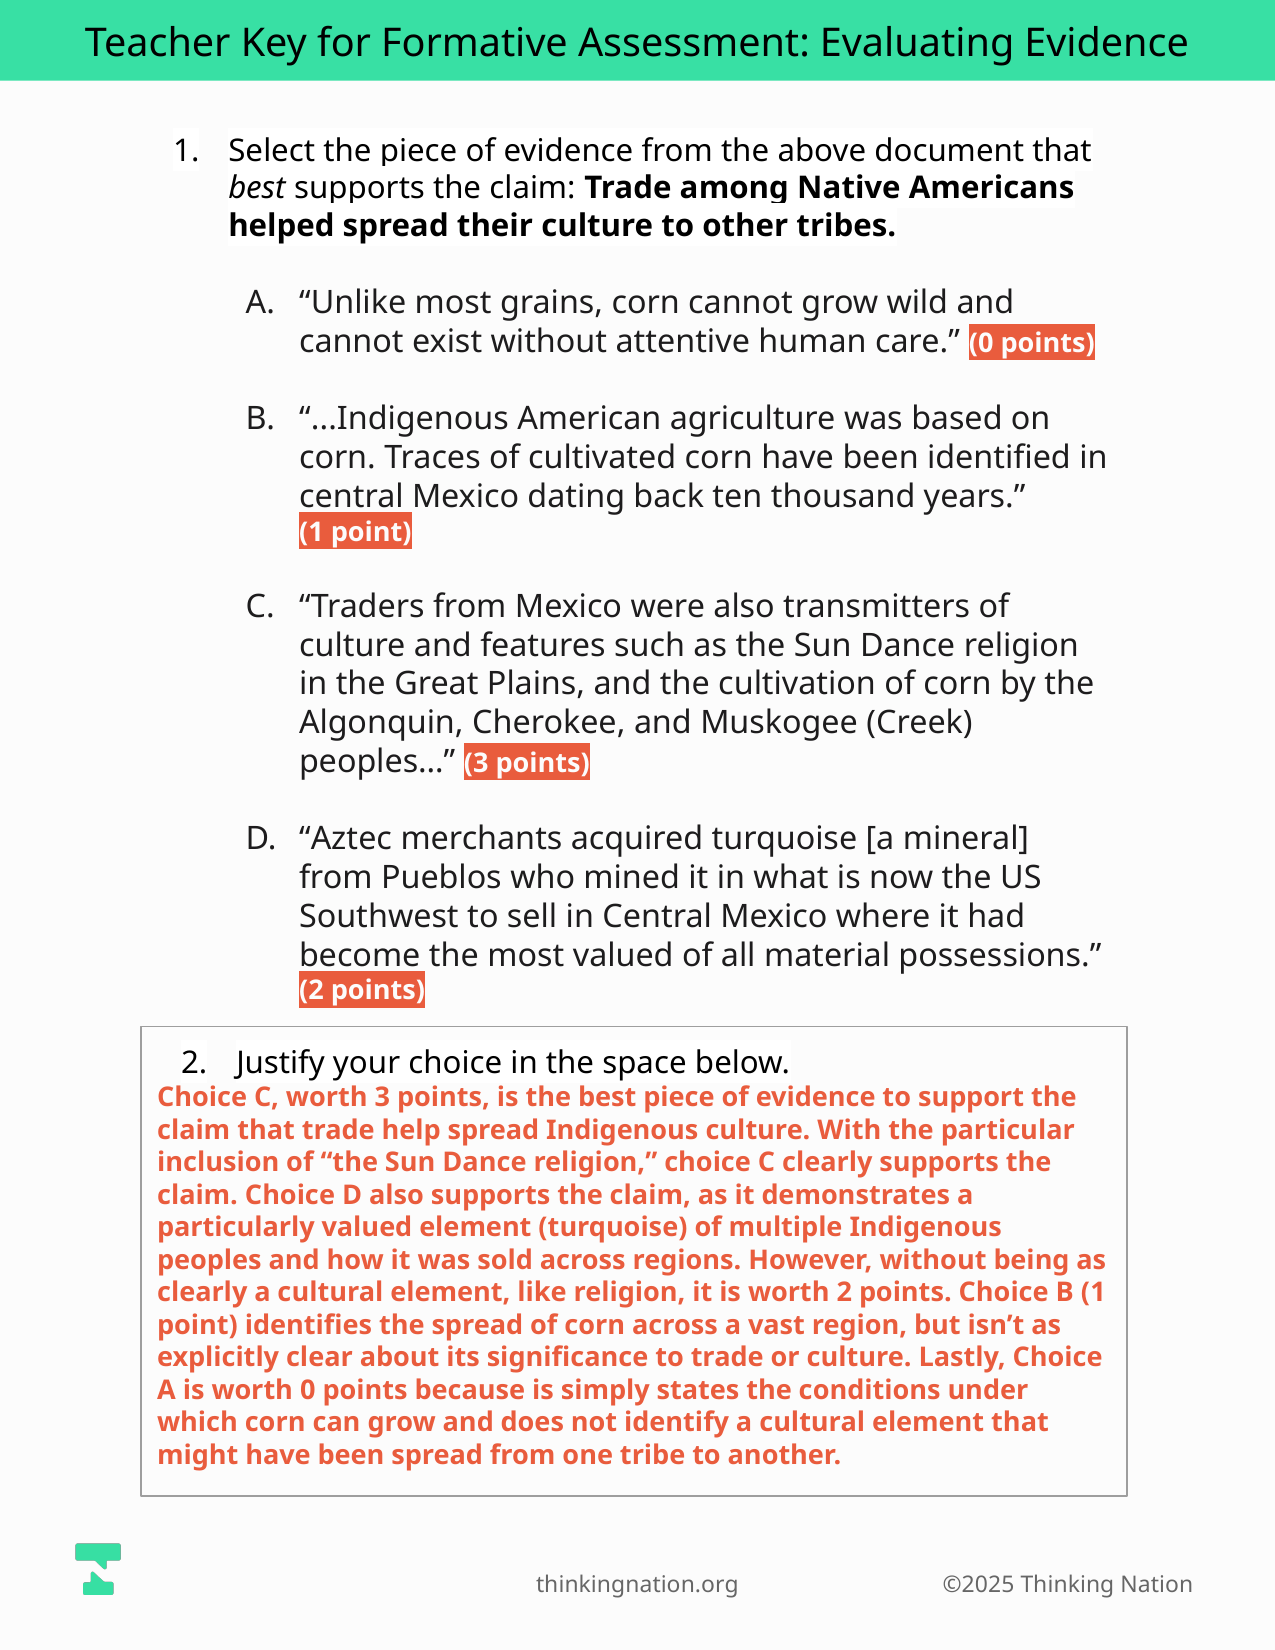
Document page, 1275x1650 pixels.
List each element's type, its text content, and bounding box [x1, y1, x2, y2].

text_box Justify your choice in the space below. Choice C, worth 3 points, is the best piece of evidence to support the claim that trade help spread Indigenous culture. With the particular inclusion of “the Sun Dance religion,” choice C clearly supports the claim. Choice D also supports the claim, as it demonstrates a particularly valued element (turquoise) of multiple Indigenous peoples and how it was sold across regions. However, without being as clearly a cultural element, like religion, it is worth 2 points. Choice B (1 point) identifies the spread of corn across a vast region, but isn’t as explicitly clear about its significance to trade or culture. Lastly, Choice A is worth 0 points because is simply states the conditions under which corn can grow and does not identify a cultural element that might have been spread from one tribe to another. [141, 1026, 1127, 1497]
picture [62, 1533, 134, 1605]
text_box Select the piece of evidence from the above document that best supports the claim: Trade among Native Americans helped spread their culture to other tribes. “Unlike most grains, corn cannot grow wild and cannot exist without attentive human care.” (0 points) “...Indigenous American agriculture was based on corn. Traces of cultivated corn have been identified in central Mexico dating back ten thousand years.” (1 point) “Traders from Mexico were also transmitters of culture and features such as the Sun Dance religion in the Great Plains, and the cultivation of corn by the Algonquin, Cherokee, and Muskogee (Creek) peoples…” (3 points) “Aztec merchants acquired turquoise [a mineral] from Pueblos who mined it in what is now the US Southwest to sell in Central Mexico where it had become the most valued of all material possessions.” (2 points) [133, 114, 1127, 897]
text_box Teacher Key for Formative Assessment: Evaluating Evidence [0, 0, 1275, 81]
text_box ©2025 Thinking Nation [907, 1553, 1210, 1605]
text_box thinkingnation.org [486, 1553, 789, 1605]
